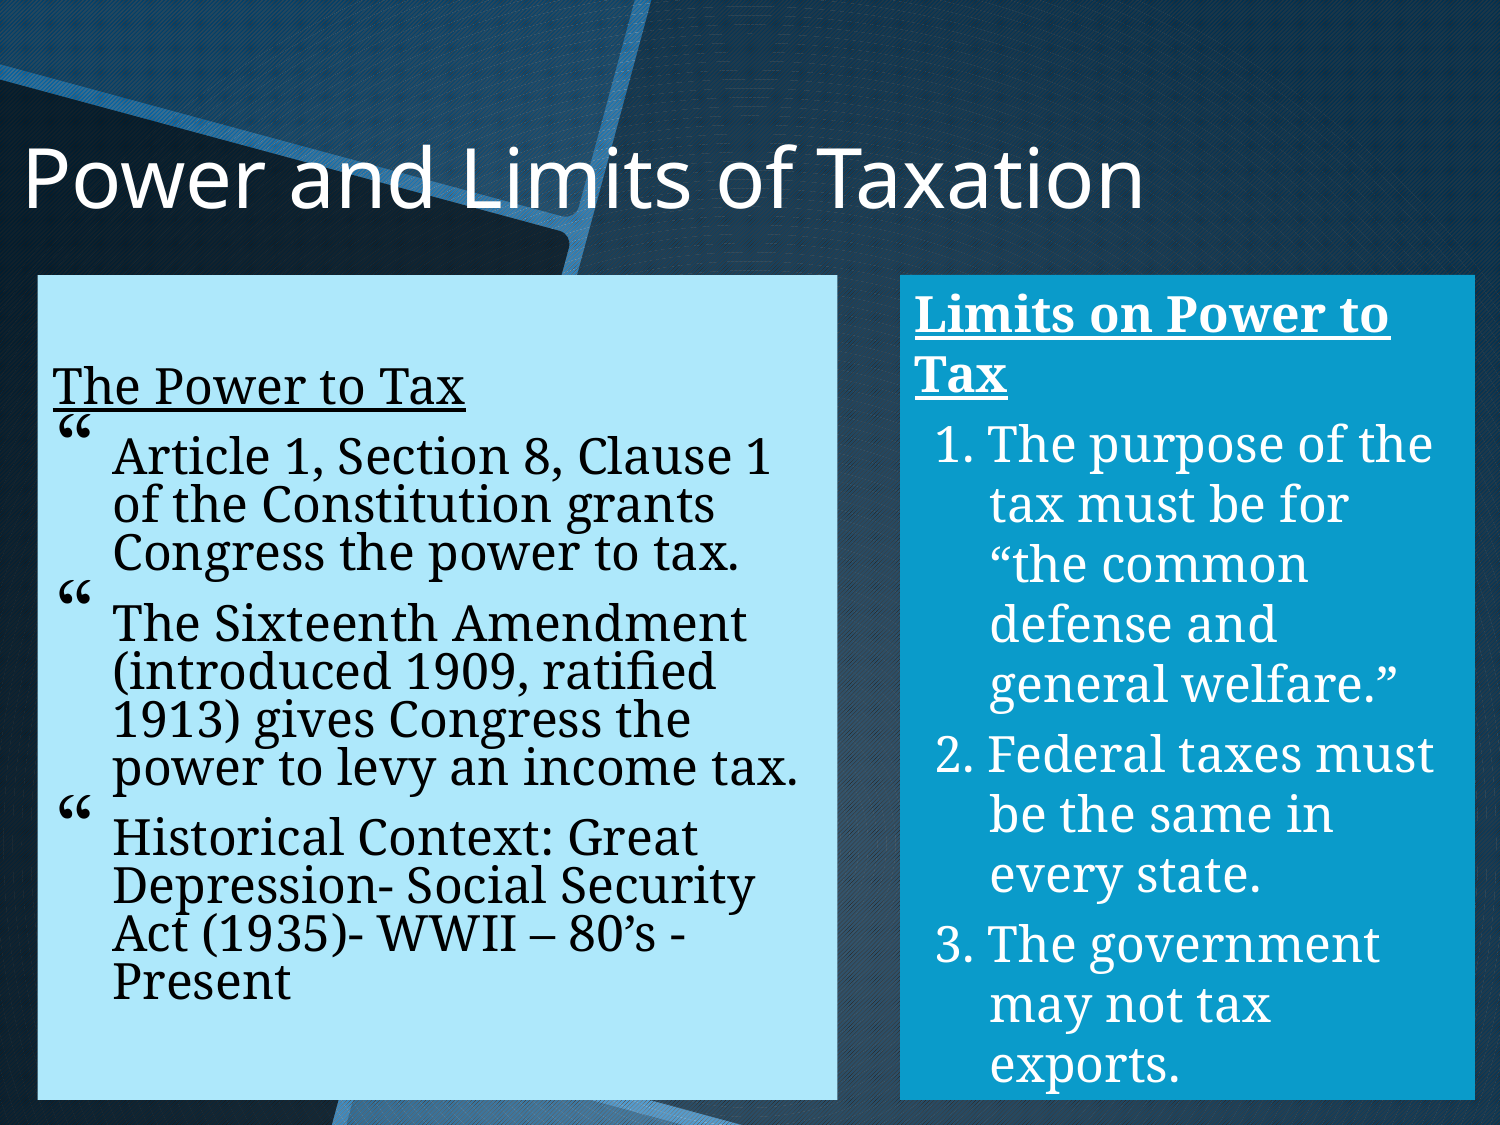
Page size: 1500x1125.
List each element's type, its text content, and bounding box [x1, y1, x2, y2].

list The Power to Tax Article 1, Section 8, Clause 1 of the Constitution grants Congress the power to tax. The Sixteenth Amendment (introduced 1909, ratified 1913) gives Congress the power to levy an income tax. Historical Context: Great Depression- Social Security Act (1935)- WWII – 80’s - Present [37, 275, 838, 1100]
title Power and Limits of Taxation [0, 45, 1163, 233]
text_box Limits on Power to Tax 1. The purpose of the tax must be for “the common defense and general welfare.” 2. Federal taxes must be the same in every state. 3. The government may not tax exports. [900, 274, 1475, 1100]
